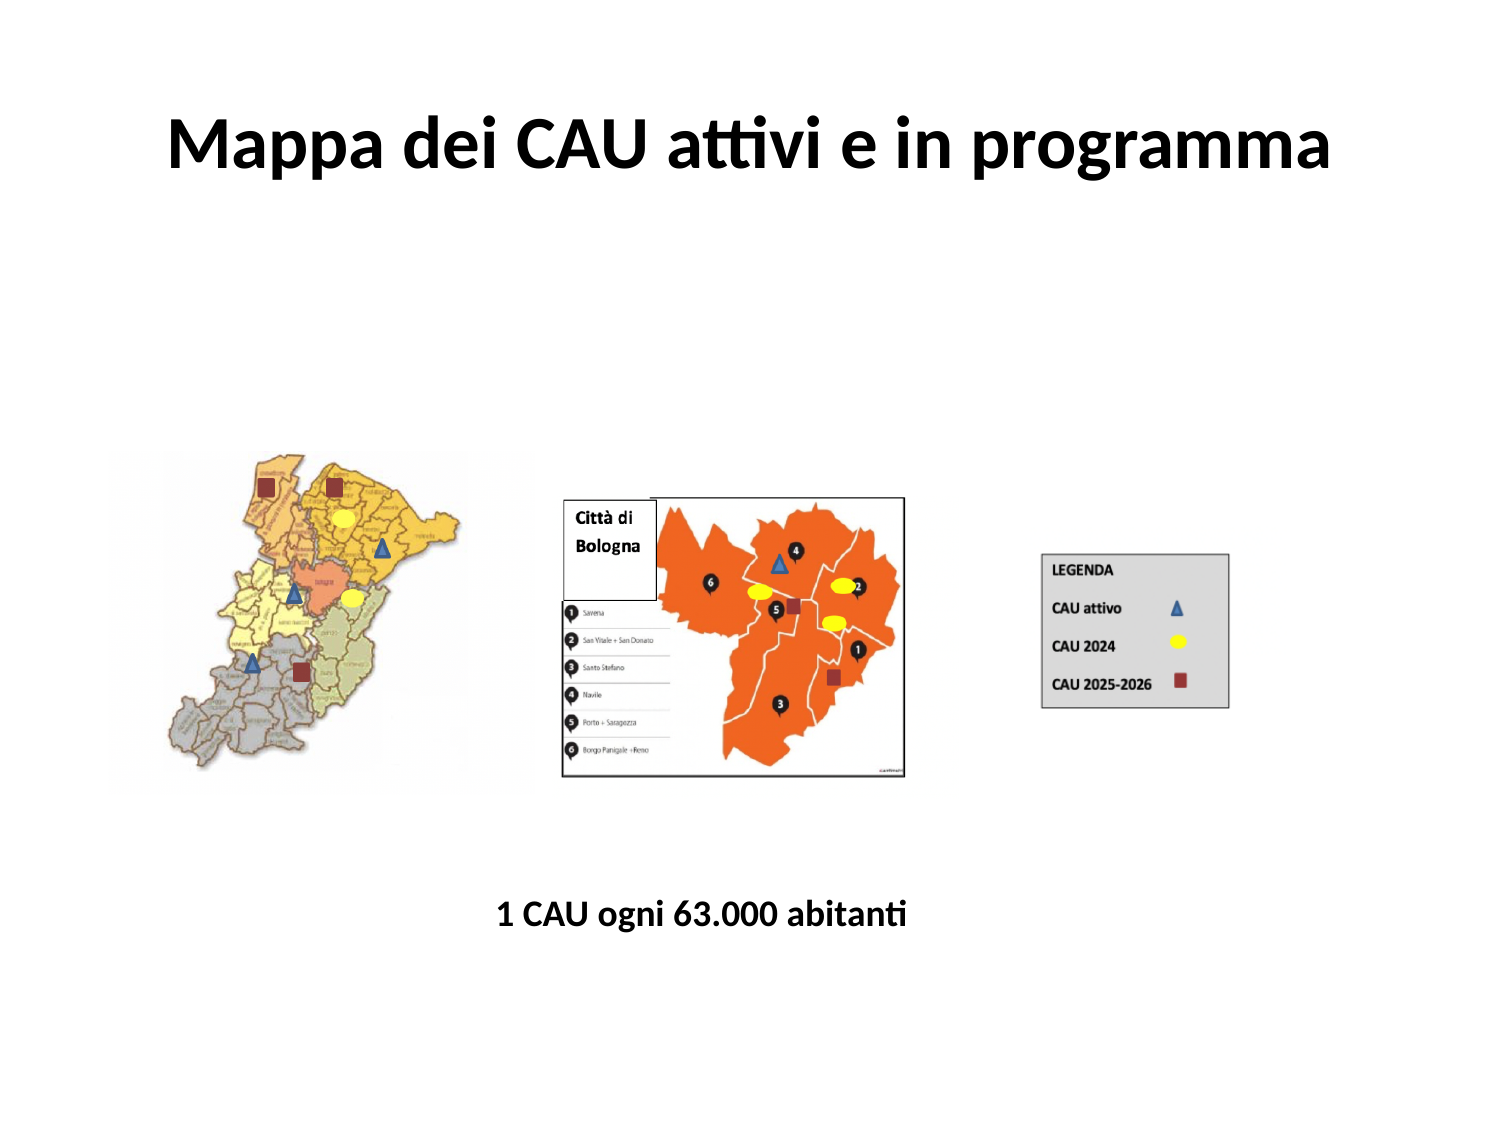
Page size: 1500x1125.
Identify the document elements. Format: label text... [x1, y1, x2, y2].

text_box 1 CAU ogni 63.000 abitanti [480, 881, 932, 942]
picture [108, 420, 535, 821]
picture [552, 479, 959, 800]
title Mappa dei CAU attivi e in programma [75, 45, 1425, 233]
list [1021, 526, 1287, 753]
